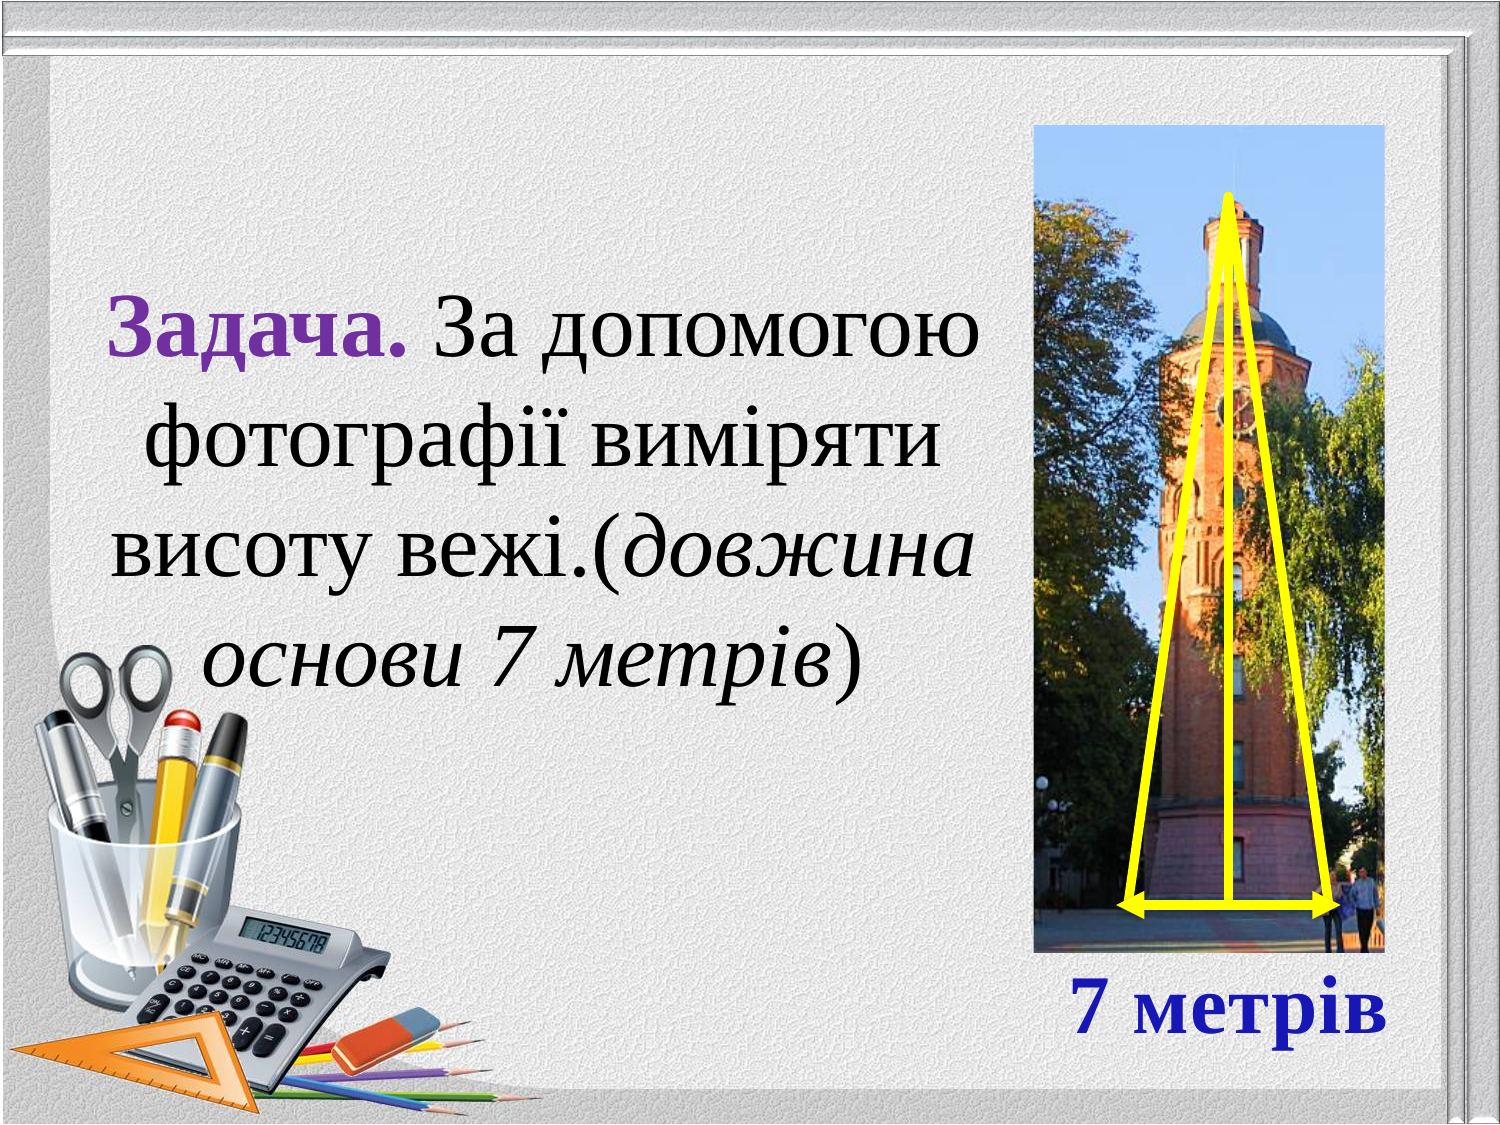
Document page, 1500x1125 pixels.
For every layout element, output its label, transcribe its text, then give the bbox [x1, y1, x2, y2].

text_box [1127, 195, 1329, 904]
picture [0, 0, 1500, 1125]
title Задача. За допомогою фотографії виміряти висоту вежі.(довжина основи 7 метрів) [64, 255, 1024, 714]
text_box 7 метрів [1033, 942, 1424, 1058]
